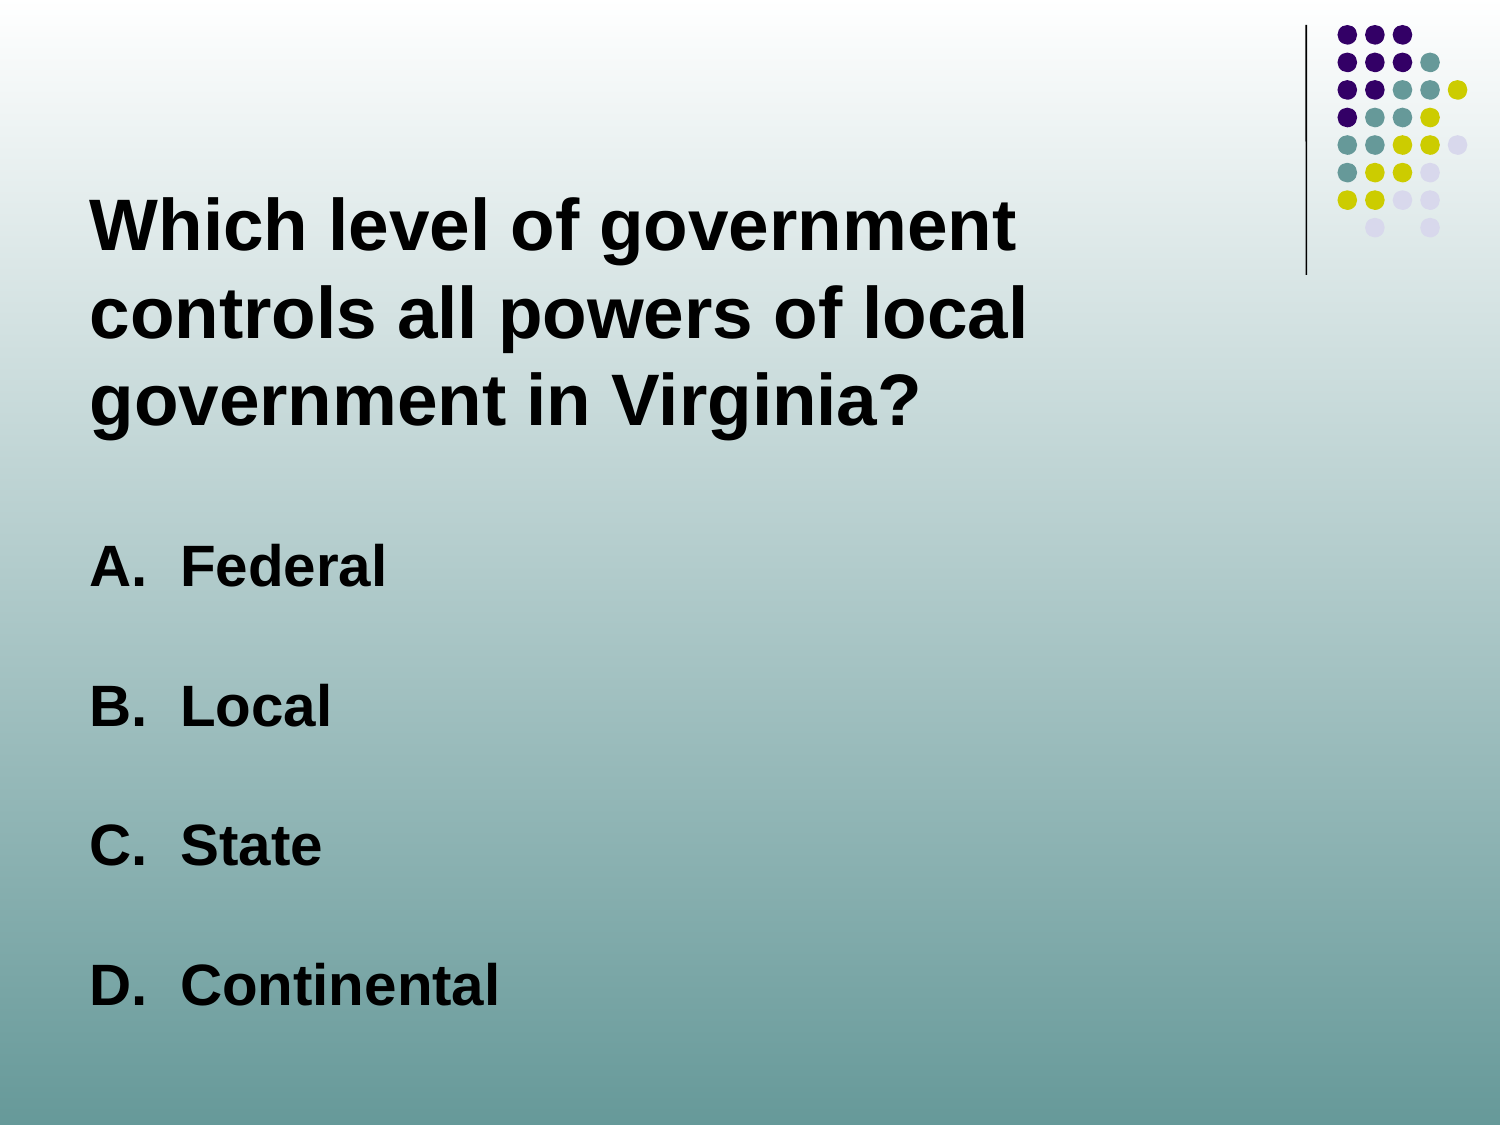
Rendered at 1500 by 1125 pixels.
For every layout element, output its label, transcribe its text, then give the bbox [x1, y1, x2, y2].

text_box Which level of government controls all powers of local government in Virginia? A. Federal B. Local C. State D. Continental [75, 899, 1313, 1113]
